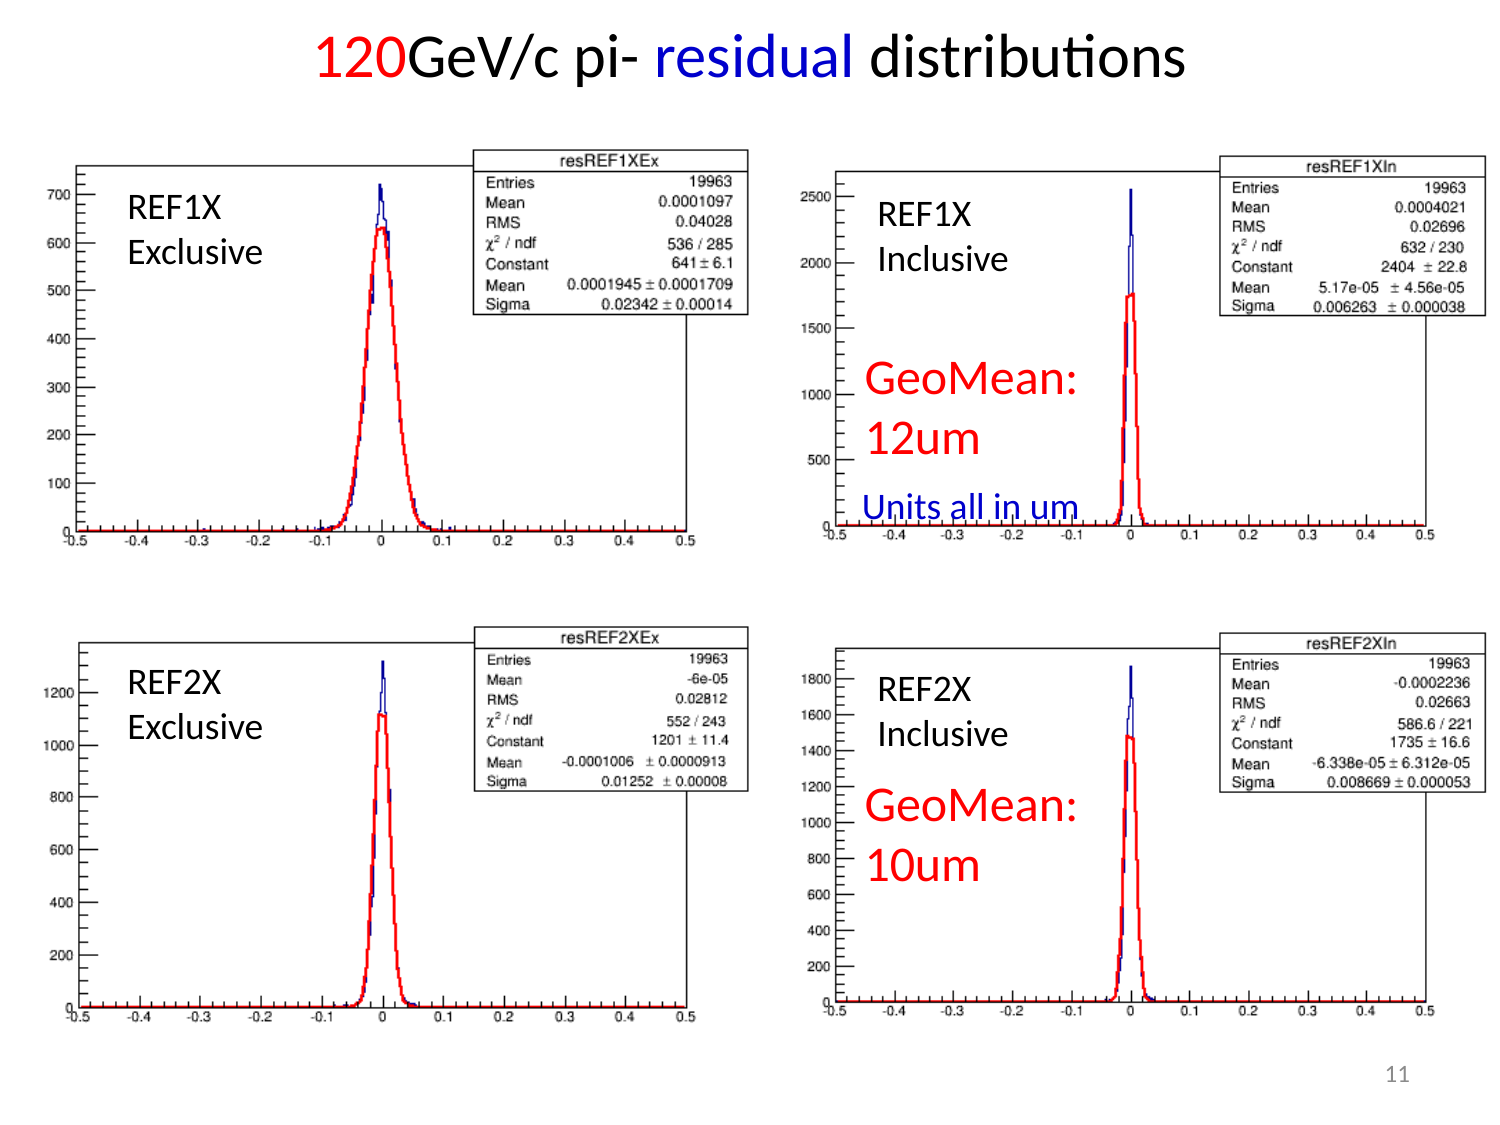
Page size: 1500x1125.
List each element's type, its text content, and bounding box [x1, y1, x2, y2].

slide_number 11 [1074, 1055, 1425, 1103]
picture [2, 598, 1500, 1053]
picture [0, 121, 1500, 578]
title 120GeV/c pi- residual distributions [75, 0, 1425, 105]
